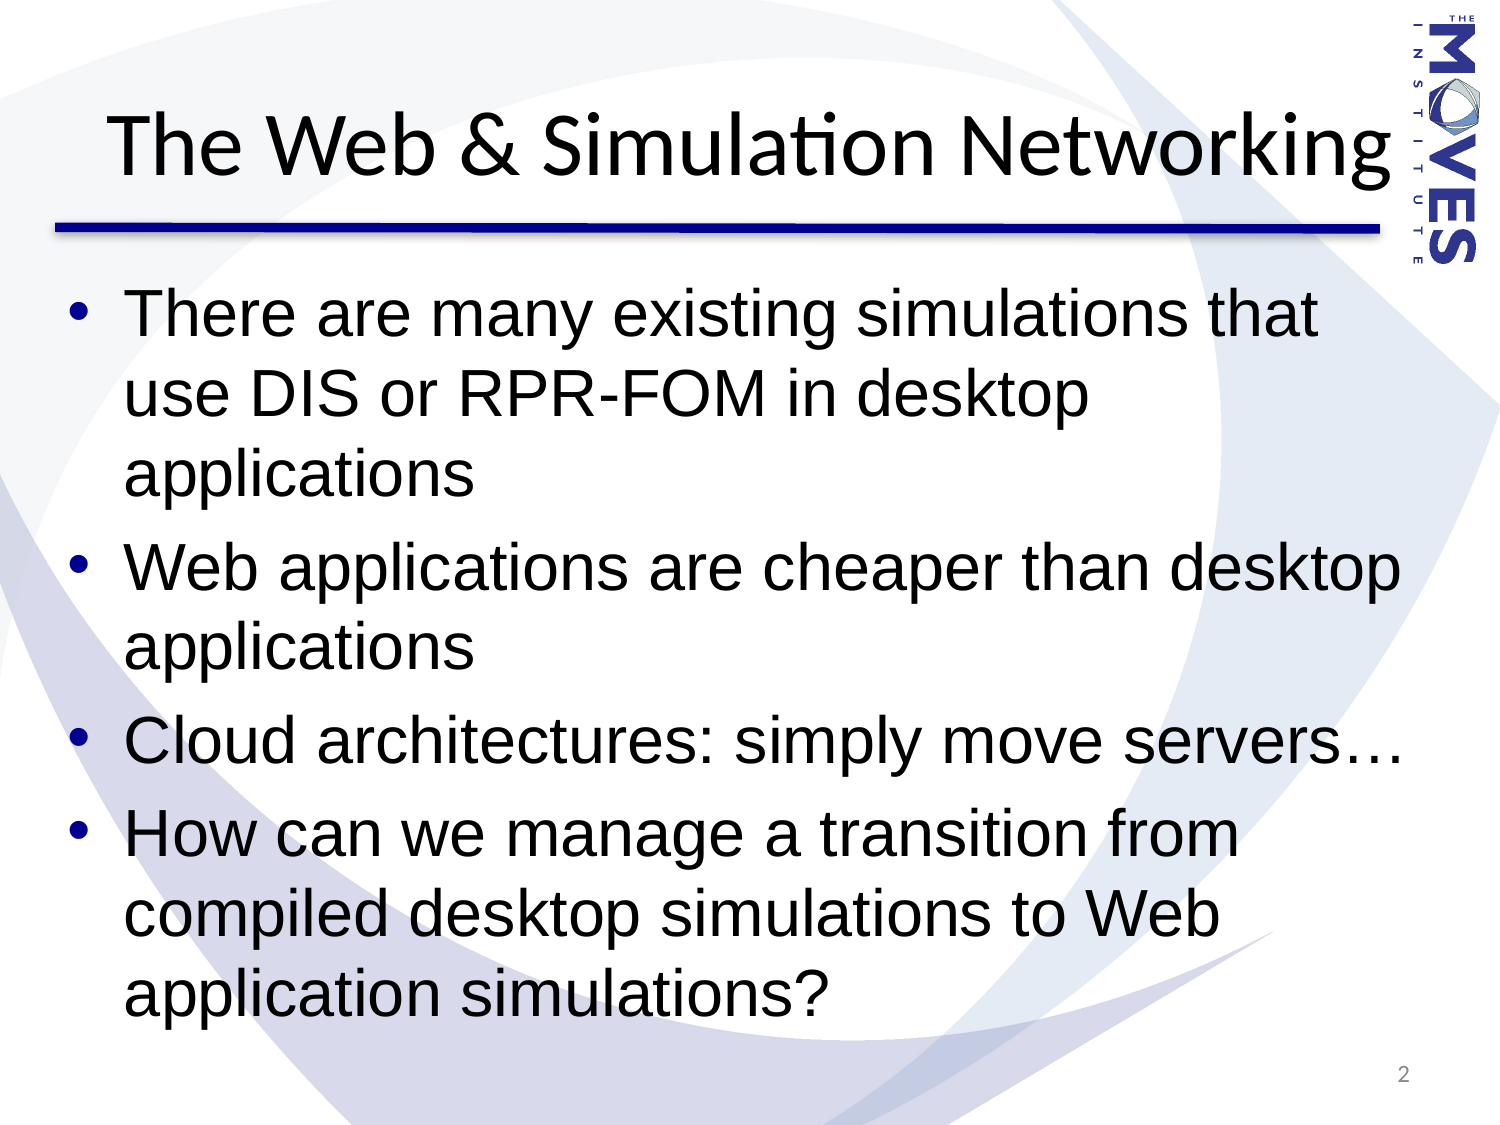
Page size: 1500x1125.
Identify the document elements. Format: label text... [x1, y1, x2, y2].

slide_number 2 [1074, 1042, 1425, 1103]
list There are many existing simulations that use DIS or RPR-FOM in desktop applications Web applications are cheaper than desktop applications Cloud architectures: simply move servers… How can we manage a transition from compiled desktop simulations to Web application simulations? [52, 262, 1454, 1005]
title The Web & Simulation Networking [75, 45, 1425, 233]
picture [0, 0, 1500, 1125]
